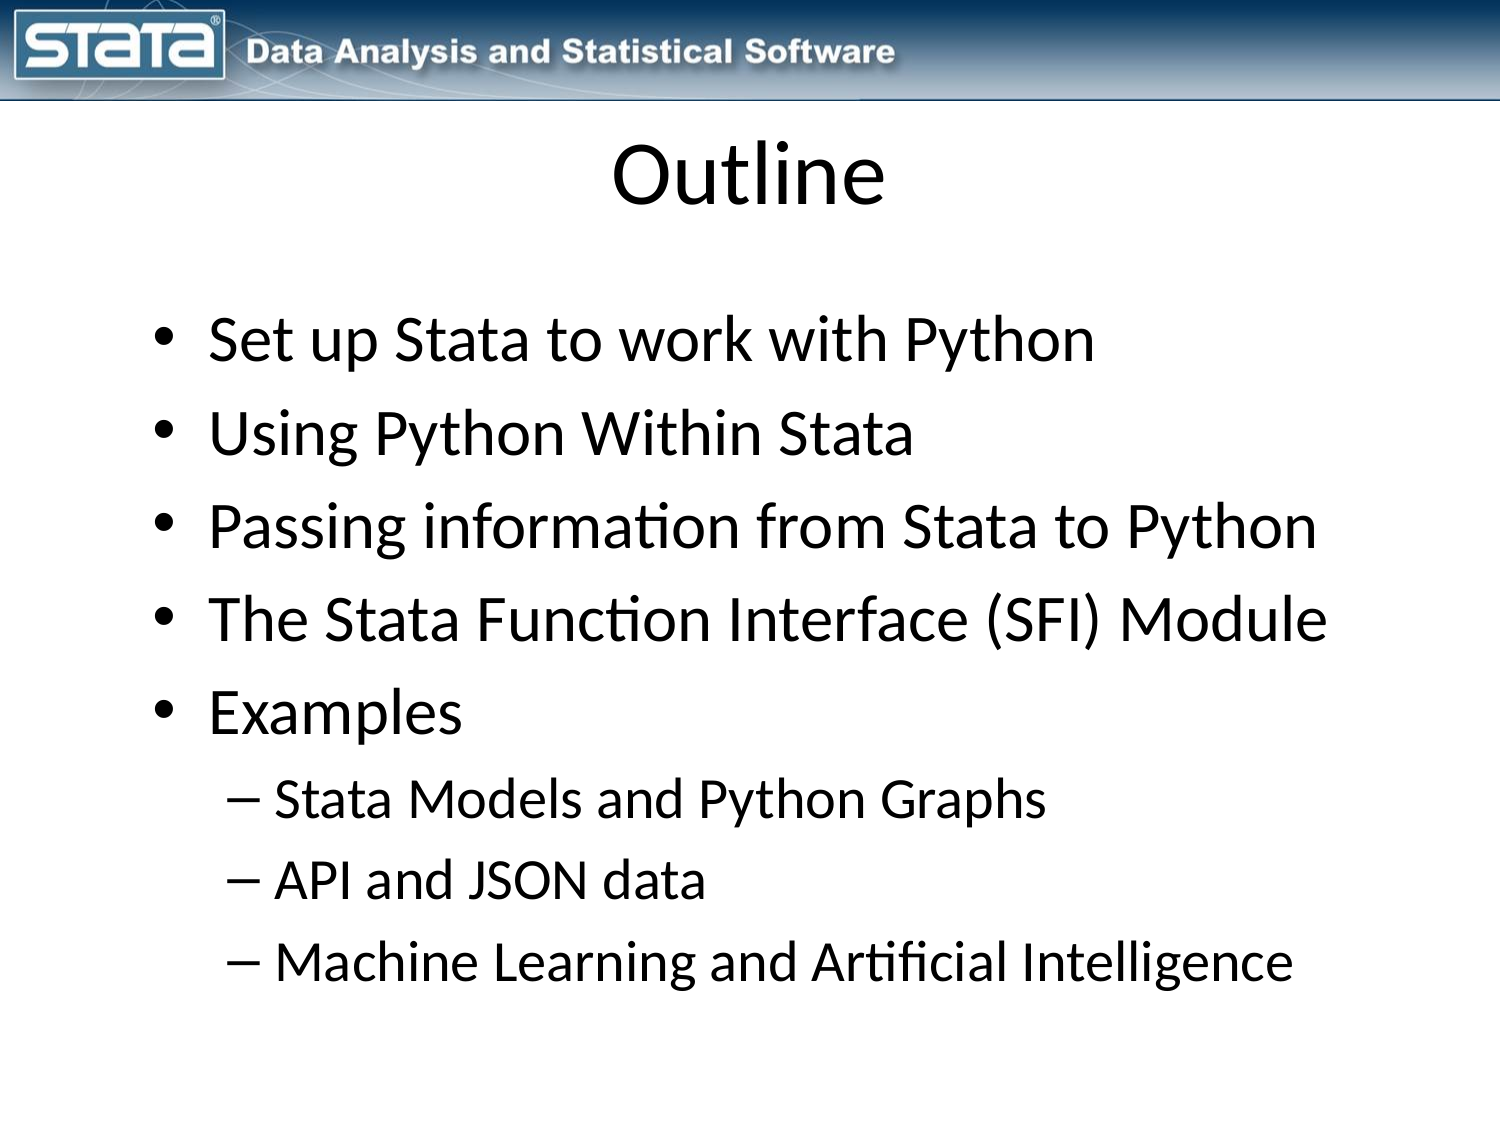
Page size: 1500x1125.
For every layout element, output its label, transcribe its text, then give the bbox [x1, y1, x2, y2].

picture [0, 0, 1500, 101]
list Set up Stata to work with Python Using Python Within Stata Passing information from Stata to Python The Stata Function Interface (SFI) Module Examples Stata Models and Python Graphs API and JSON data Machine Learning and Artificial Intelligence [137, 287, 1450, 955]
title Outline [74, 97, 1425, 238]
